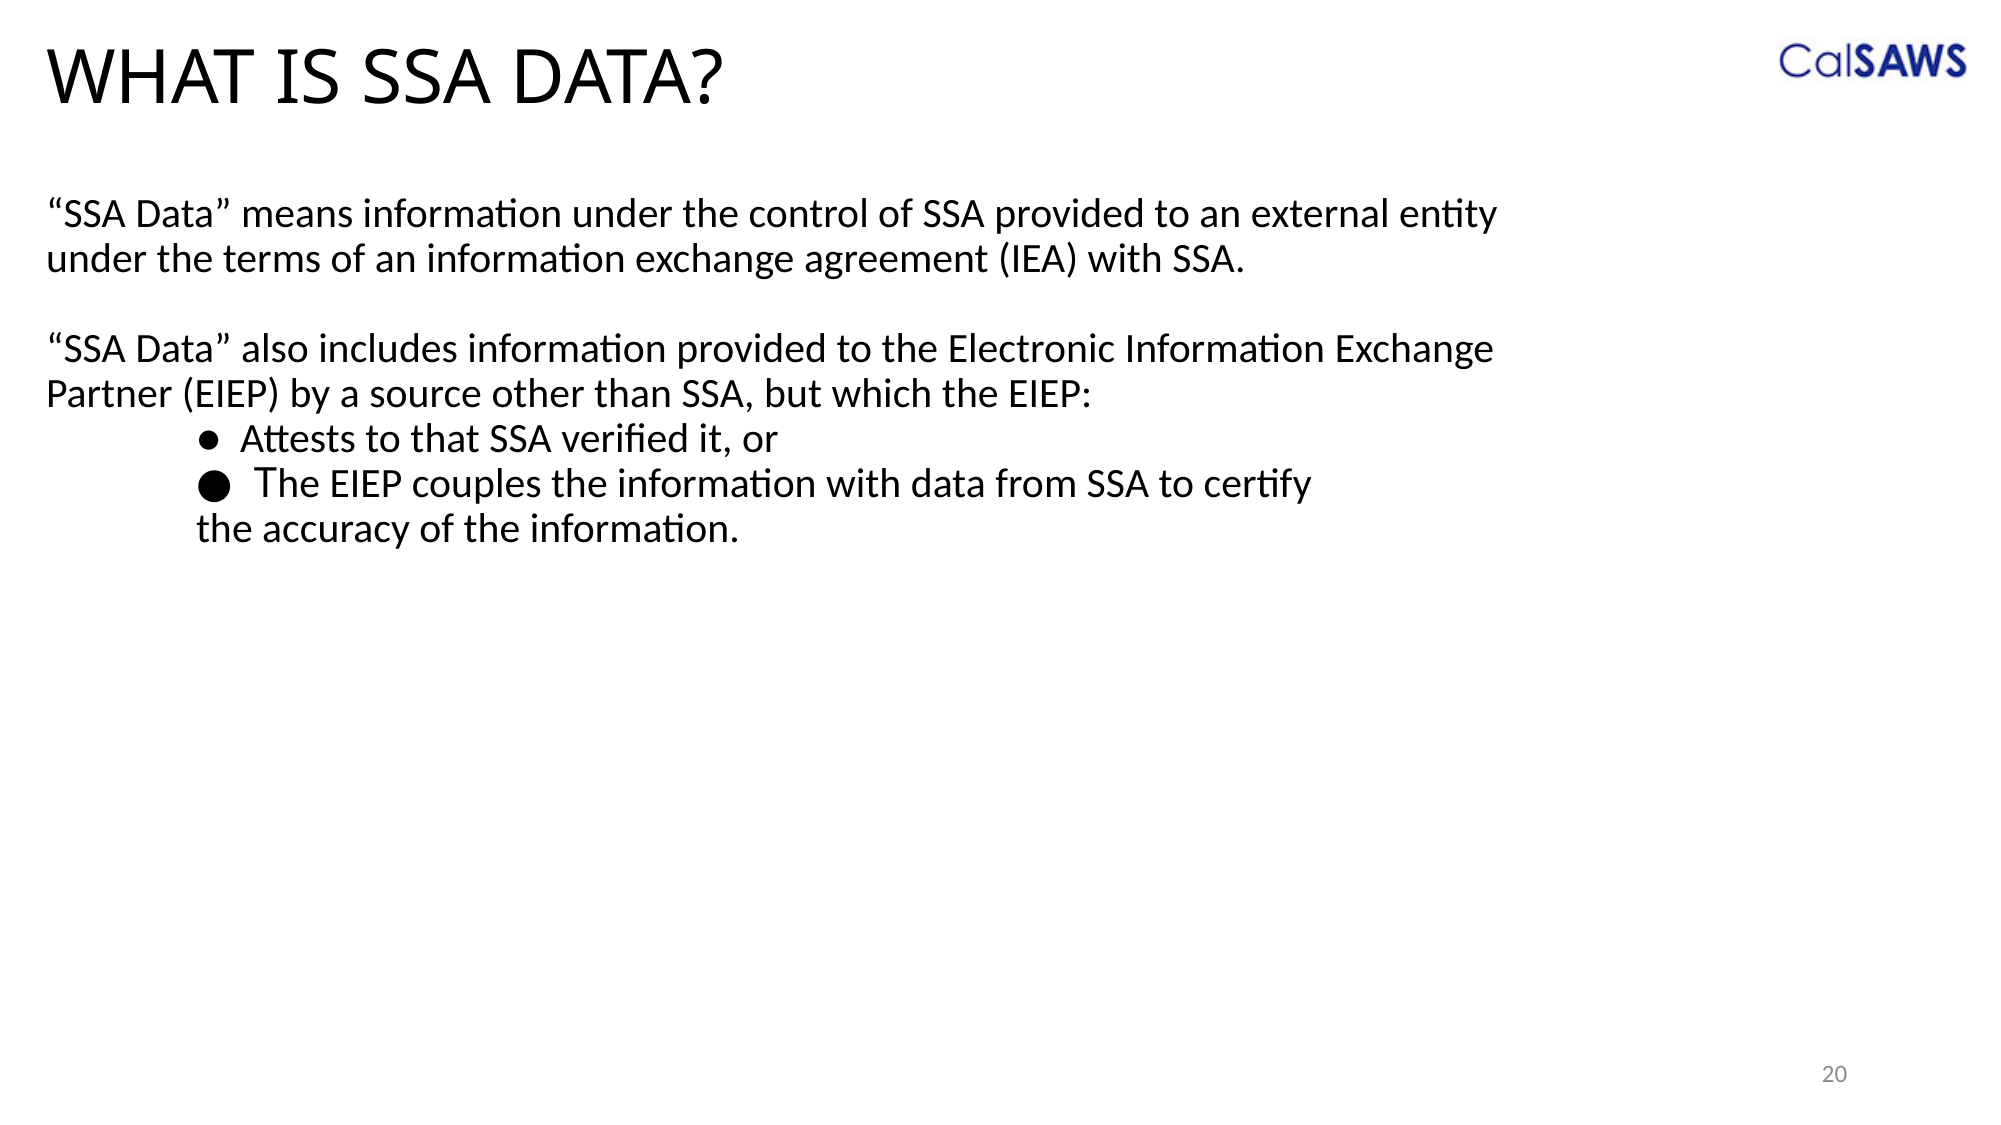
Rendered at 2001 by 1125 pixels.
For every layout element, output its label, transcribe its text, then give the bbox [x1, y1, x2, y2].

title WHAT IS SSA DATA? “SSA Data” means information under the control of SSA provided to an external entity under the terms of an information exchange agreement (IEA) with SSA. “SSA Data” also includes information provided to the Electronic Information Exchange Partner (EIEP) by a source other than SSA, but which the EIEP: ● Attests to that SSA verified it, or ● The EIEP couples the information with data from SSA to certify the accuracy of the information. [31, 31, 1568, 1043]
slide_number 20 [1412, 1042, 1863, 1103]
picture [1779, 37, 1968, 83]
